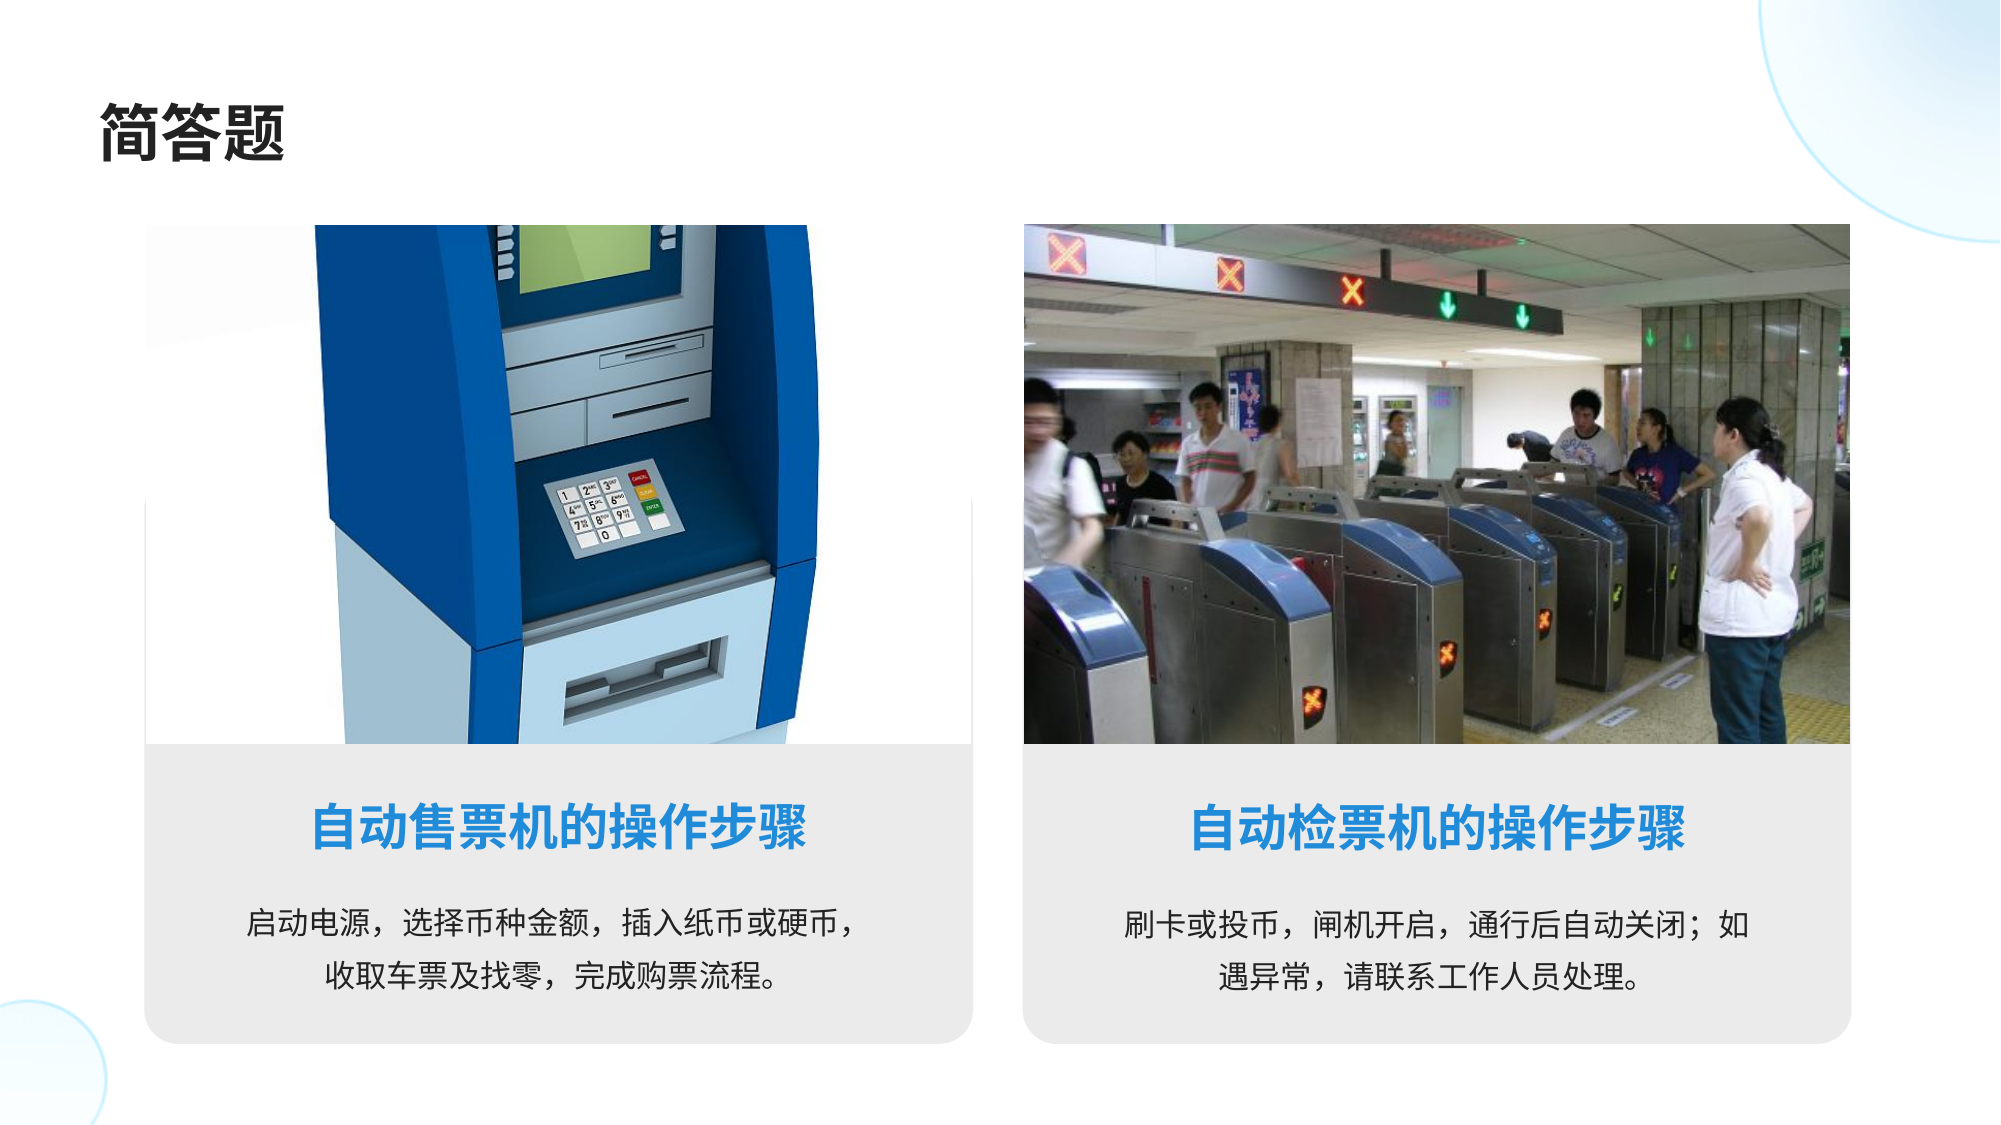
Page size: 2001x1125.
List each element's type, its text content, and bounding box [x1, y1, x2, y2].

text_box 刷卡或投币，闸机开启，通行后自动关闭；如遇异常，请联系工作人员处理。 [1104, 884, 1770, 1020]
text_box [144, 750, 974, 1044]
text_box 简答题 [78, 43, 1922, 189]
text_box [1022, 750, 1852, 1044]
text_box 自动售票机的操作步骤 [226, 779, 891, 860]
picture [0, 0, 2001, 1125]
text_box 启动电源，选择币种金额，插入纸币或硬币，收取车票及找零，完成购票流程。 [226, 883, 891, 1019]
text_box 自动检票机的操作步骤 [1104, 780, 1770, 862]
